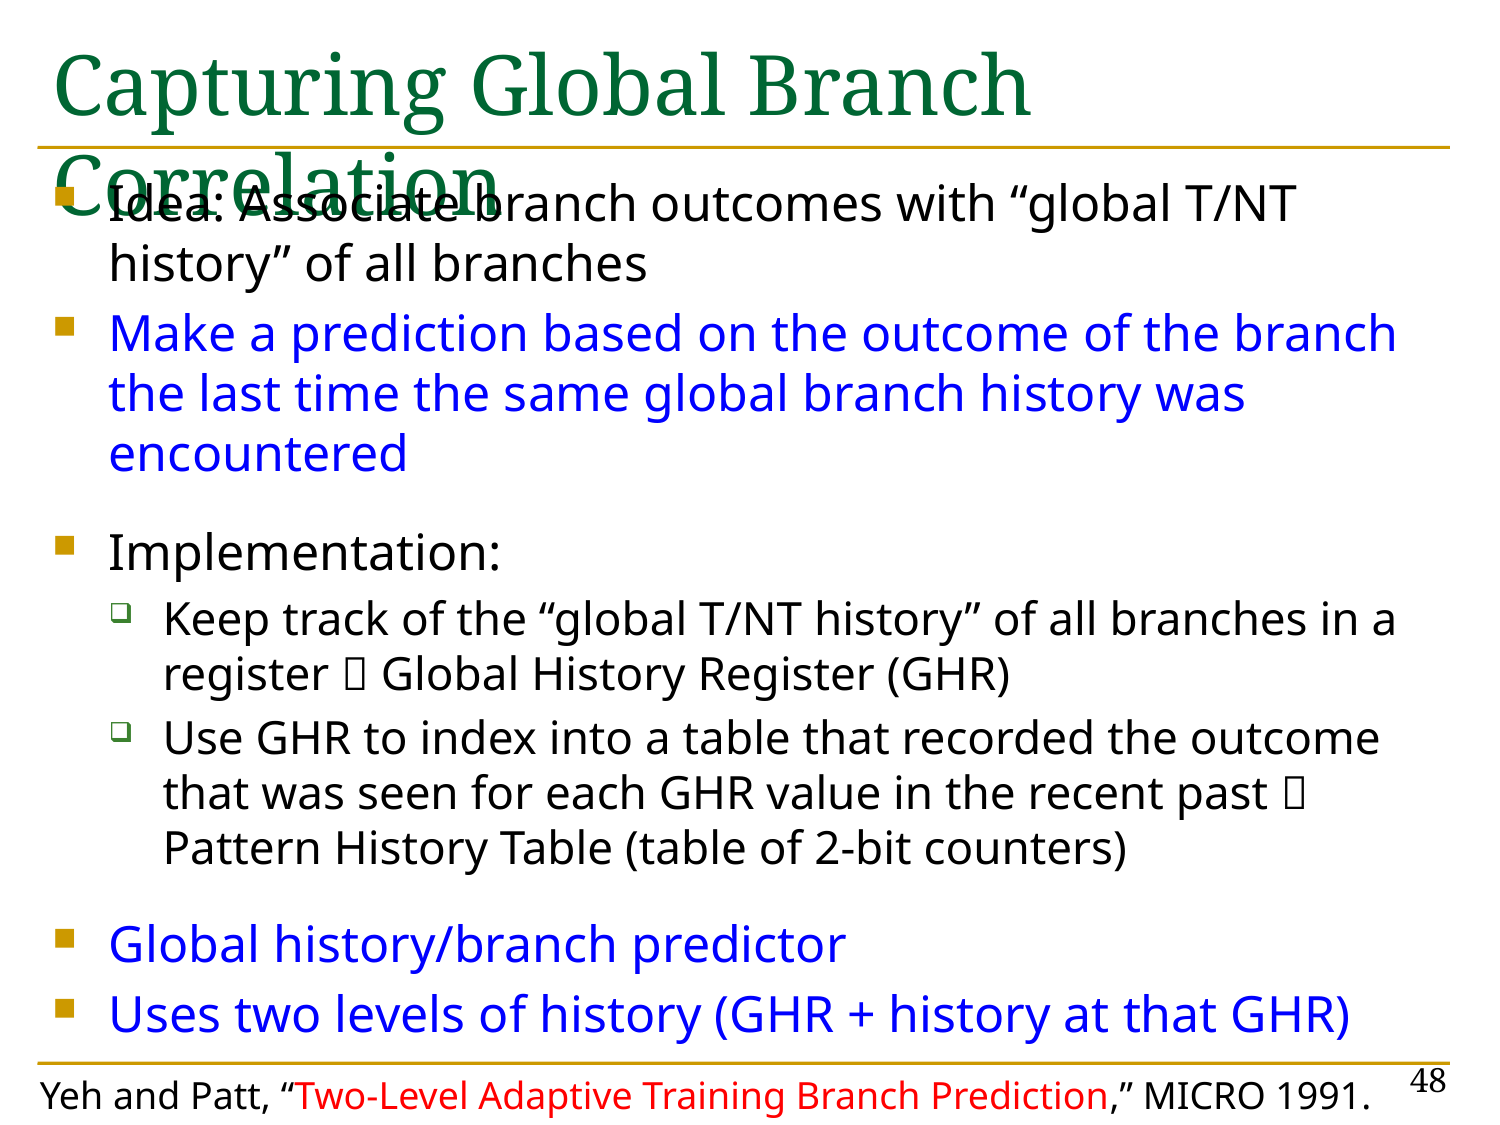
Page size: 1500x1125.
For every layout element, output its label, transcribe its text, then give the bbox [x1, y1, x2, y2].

slide_number 48 [1111, 1036, 1462, 1112]
list Idea: Associate branch outcomes with “global T/NT history” of all branches Make a prediction based on the outcome of the branch the last time the same global branch history was encountered Implementation: Keep track of the “global T/NT history” of all branches in a register  Global History Register (GHR) Use GHR to index into a table that recorded the outcome that was seen for each GHR value in the recent past  Pattern History Table (table of 2-bit counters) Global history/branch predictor Uses two levels of history (GHR + history at that GHR) [37, 163, 1488, 1016]
text_box Yeh and Patt, “Two-Level Adaptive Training Branch Prediction,” MICRO 1991. [24, 1064, 1400, 1124]
title Capturing Global Branch Correlation [37, 24, 1450, 163]
